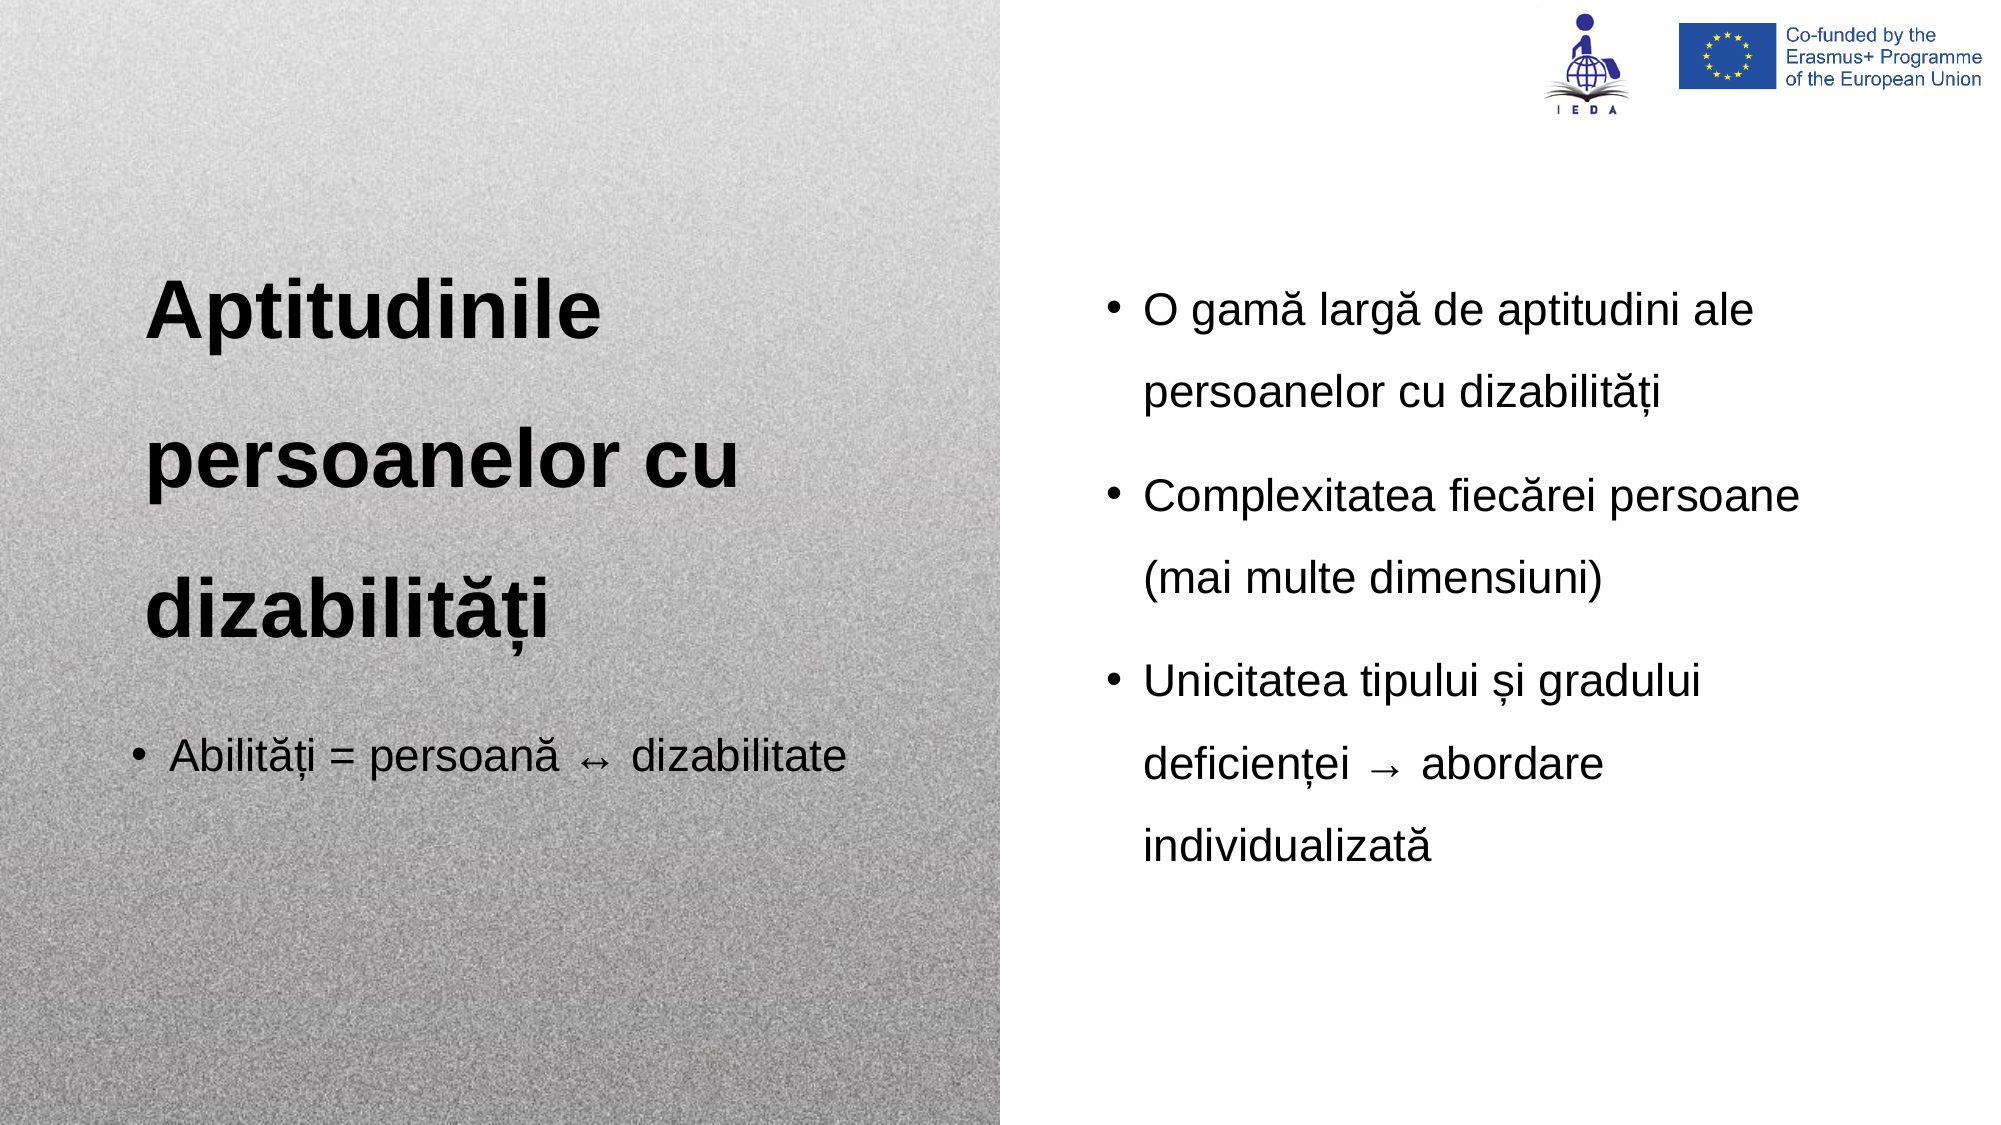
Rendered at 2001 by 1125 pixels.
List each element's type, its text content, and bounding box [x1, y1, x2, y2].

text_box O gamă largă de aptitudini ale persoanelor cu dizabilități Complexitatea fiecărei persoane (mai multe dimensiuni) Unicitatea tipului și gradului deficienței → abordare individualizată [1091, 244, 1858, 1075]
picture [1528, 0, 1645, 127]
picture [0, 0, 1001, 1125]
picture [1677, 22, 2000, 94]
